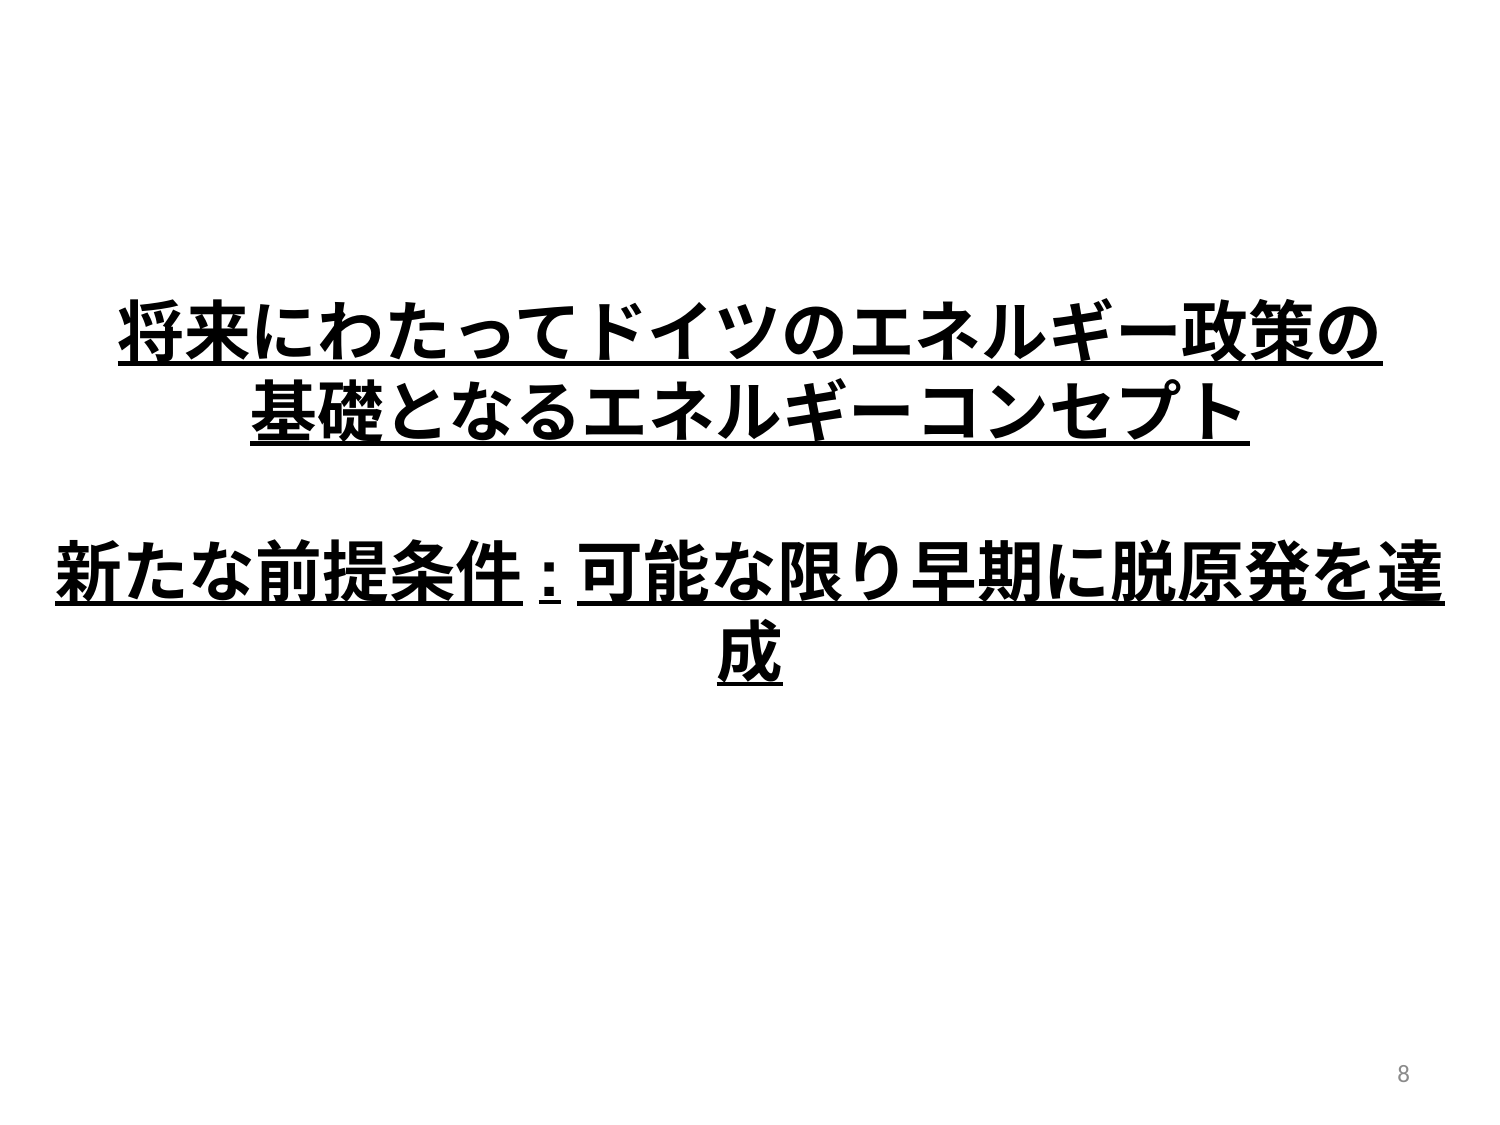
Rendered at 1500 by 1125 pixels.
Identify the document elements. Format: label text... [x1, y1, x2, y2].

slide_number 8 [1074, 1042, 1425, 1103]
title 将来にわたってドイツのエネルギー政策の 基礎となるエネルギーコンセプト 新たな前提条件:可能な限り早期に脱原発を達成 [29, 90, 1471, 810]
